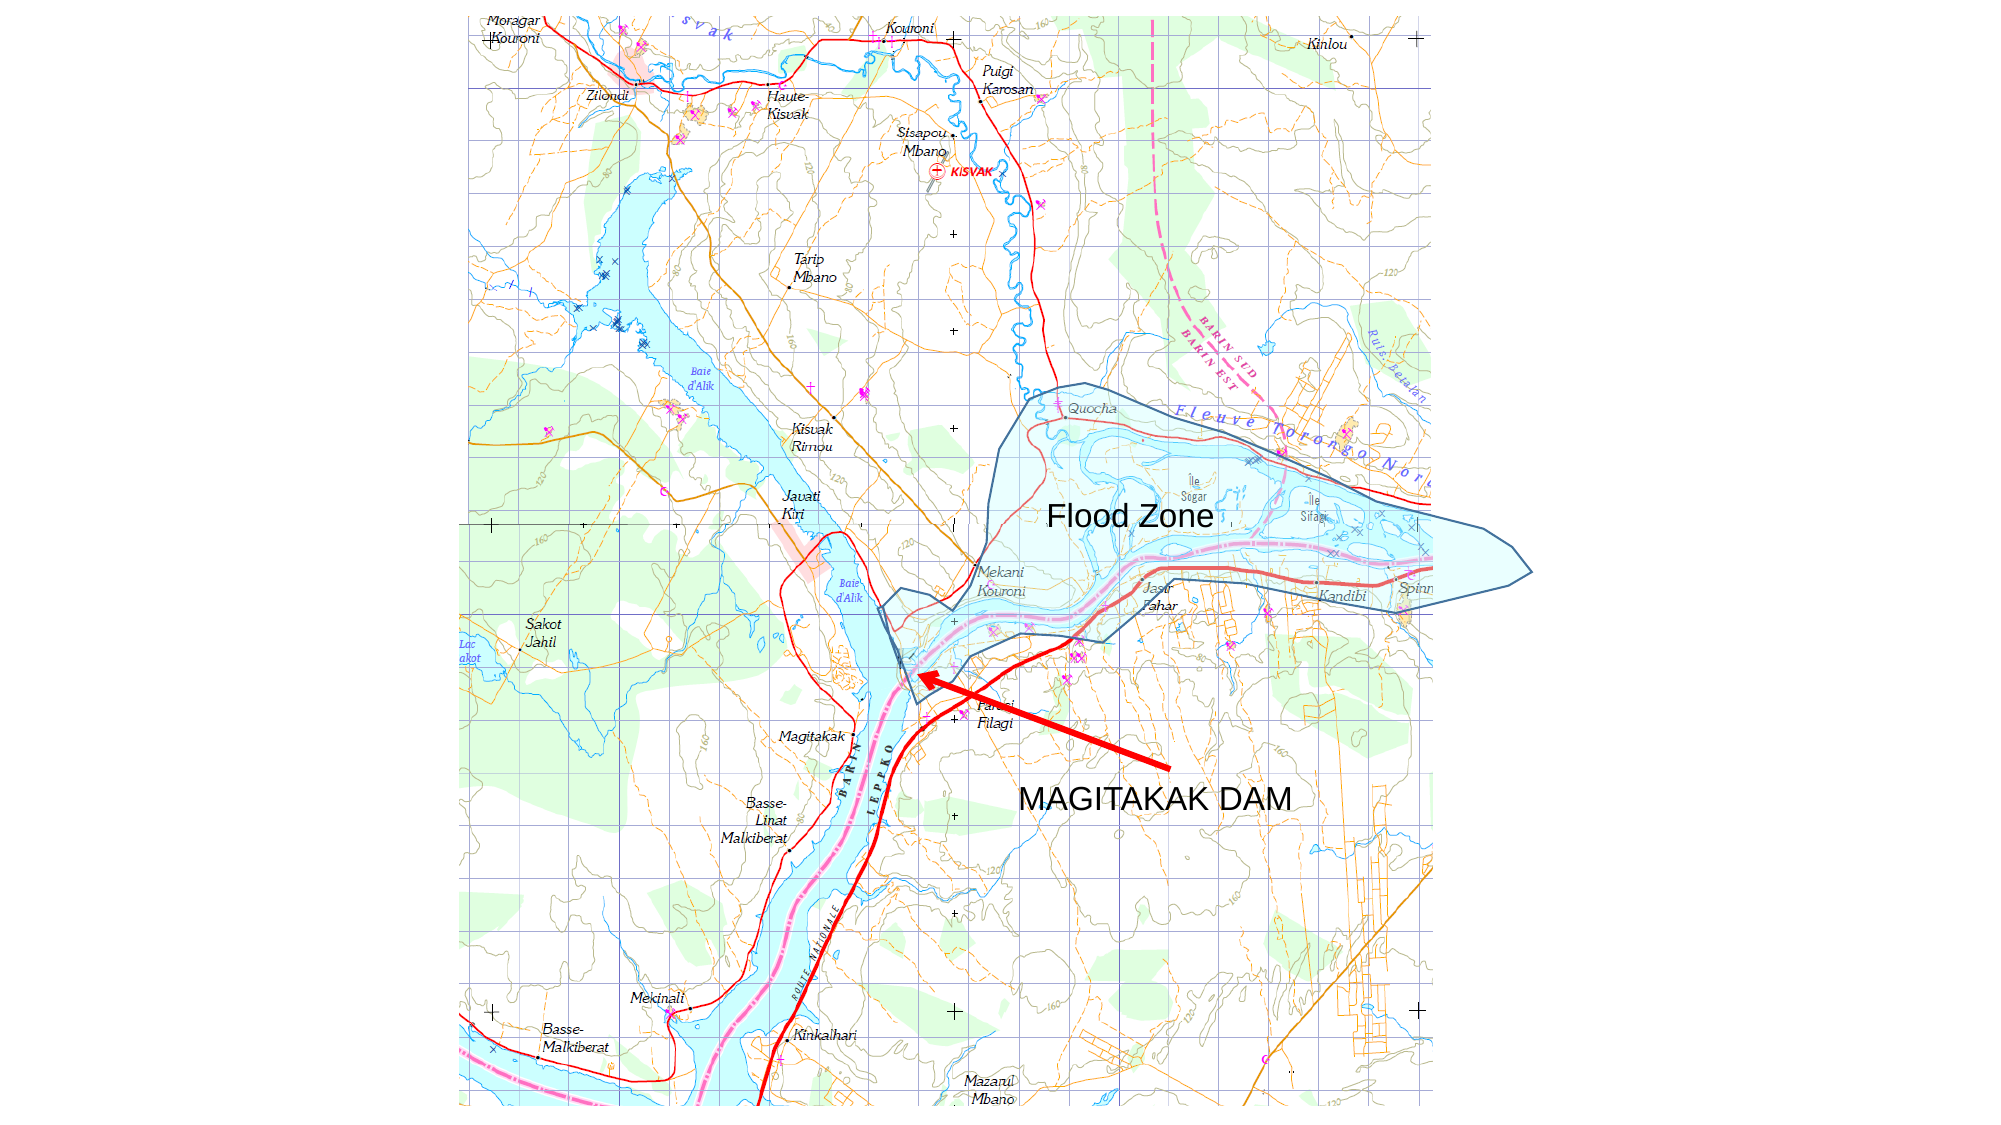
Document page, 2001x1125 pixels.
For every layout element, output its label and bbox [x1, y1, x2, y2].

text_box [459, 16, 1532, 1106]
